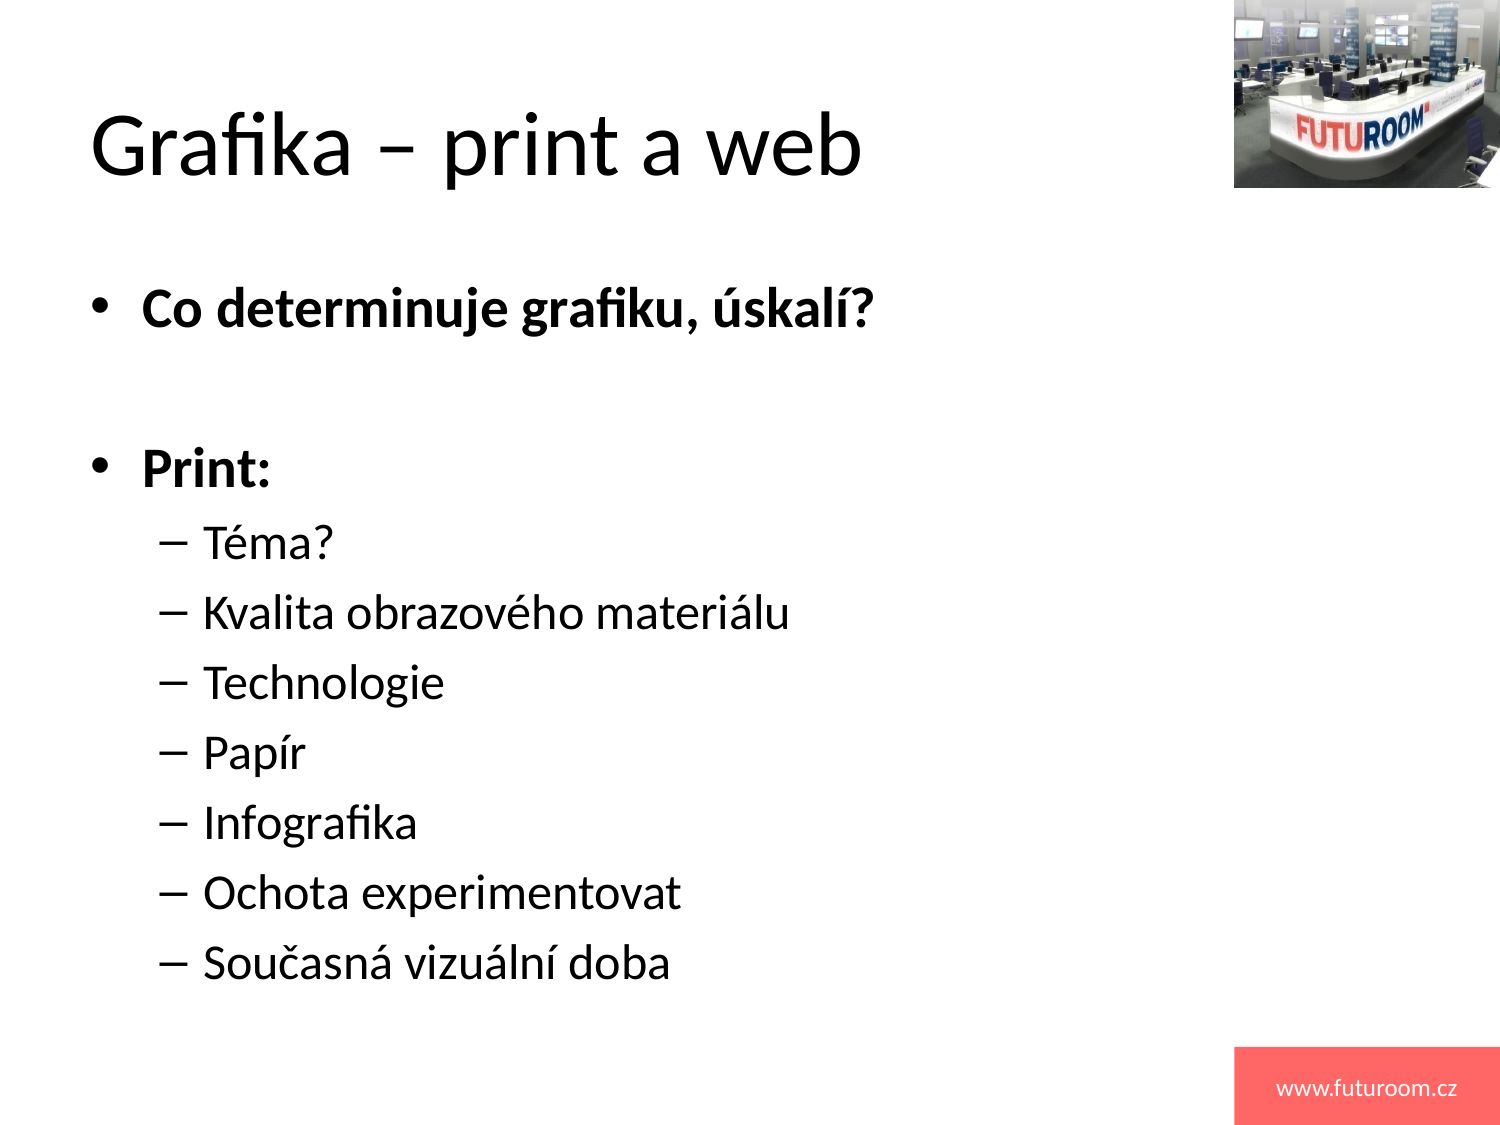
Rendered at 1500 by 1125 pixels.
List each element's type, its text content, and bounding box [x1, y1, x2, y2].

picture [1234, 0, 1500, 188]
title Grafika – print a web [75, 45, 1425, 233]
text_box www.futuroom.cz [1232, 1045, 1500, 1125]
list Co determinuje grafiku, úskalí? Print: Téma? Kvalita obrazového materiálu Technologie Papír Infografika Ochota experimentovat Současná vizuální doba [75, 262, 1425, 1005]
